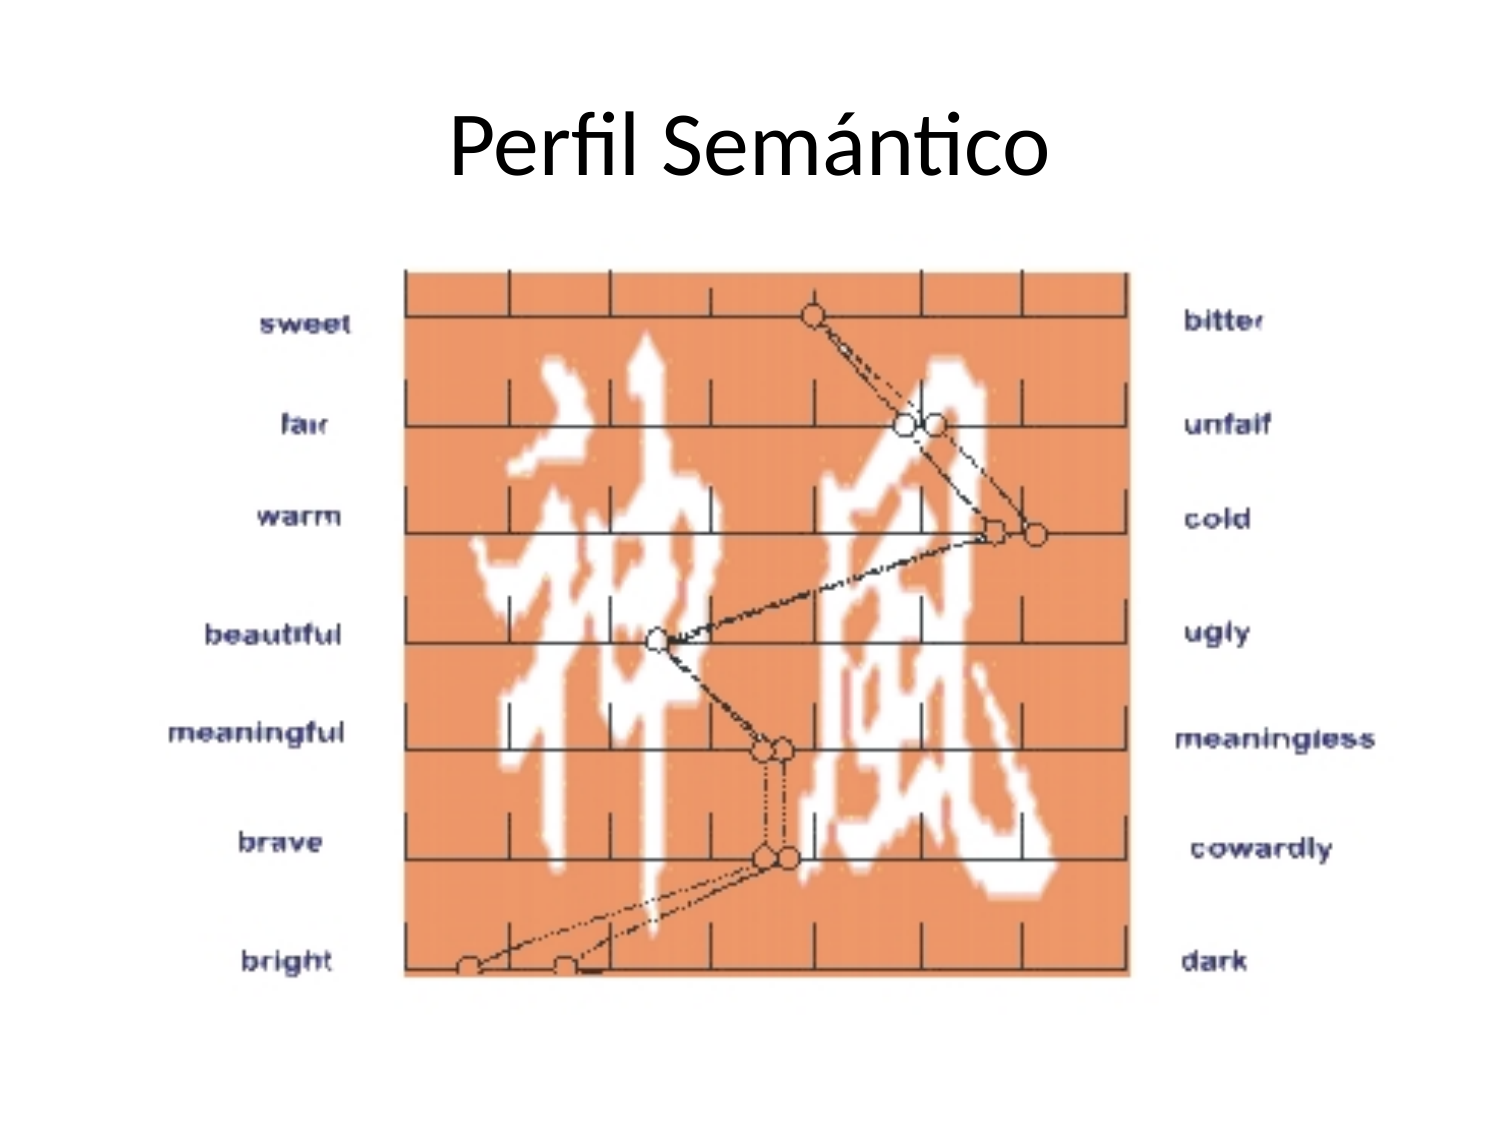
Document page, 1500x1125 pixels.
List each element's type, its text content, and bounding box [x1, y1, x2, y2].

title Perfil Semántico [75, 45, 1425, 233]
picture [152, 234, 1397, 1022]
